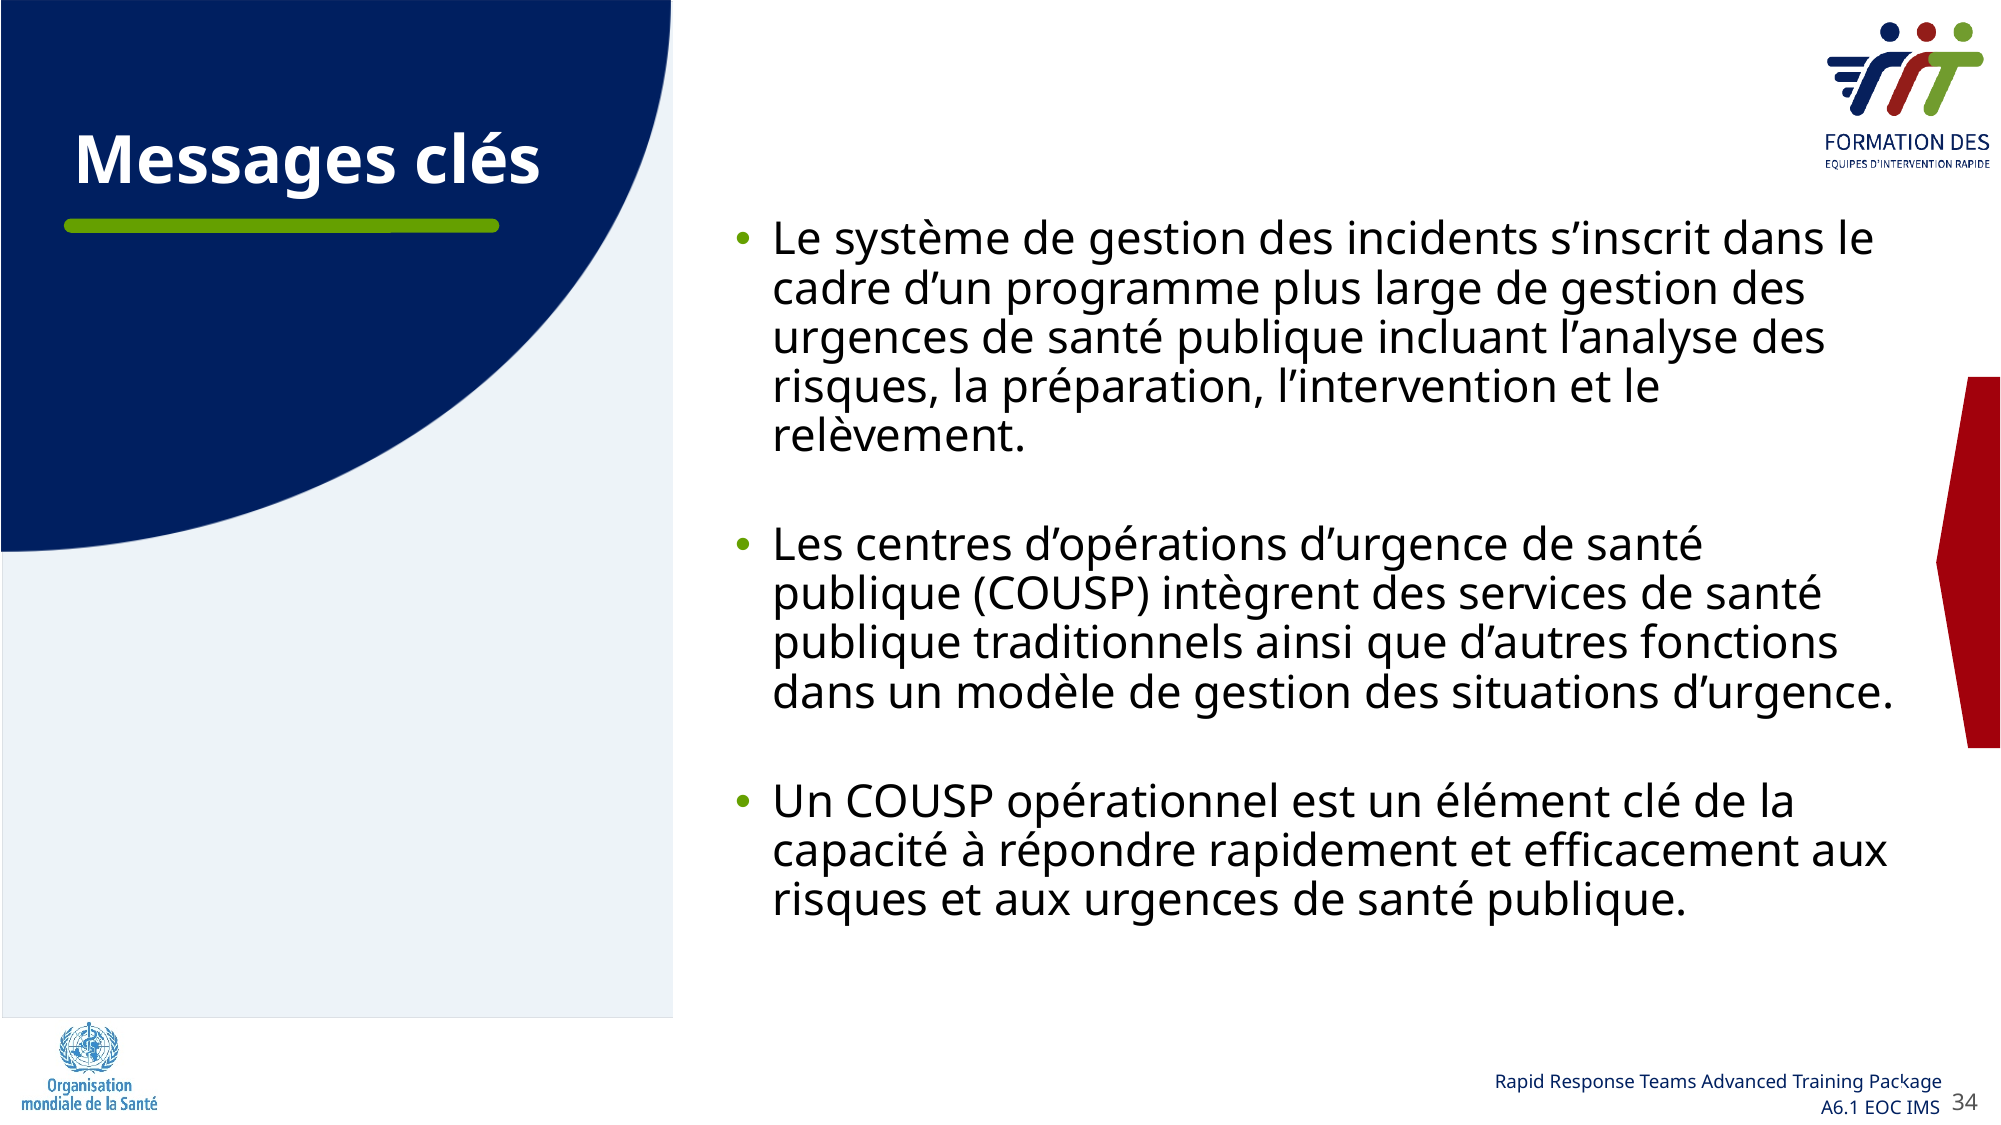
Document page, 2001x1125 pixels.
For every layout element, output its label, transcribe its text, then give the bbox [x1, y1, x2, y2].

picture [0, 0, 673, 1019]
picture [20, 1020, 158, 1111]
list Le système de gestion des incidents s’inscrit dans le cadre d’un programme plus large de gestion des urgences de santé publique incluant l’analyse des risques, la préparation, l’intervention et le relèvement. Les centres d’opérations d’urgence de santé publique (COUSP) intègrent des services de santé publique traditionnels ainsi que d’autres fonctions dans un modèle de gestion des situations d’urgence. Un COUSP opérationnel est un élément clé de la capacité à répondre rapidement et efficacement aux risques et aux urgences de santé publique. [726, 207, 1907, 955]
slide_number 34 [1882, 1037, 1930, 1092]
picture [1825, 21, 1990, 170]
